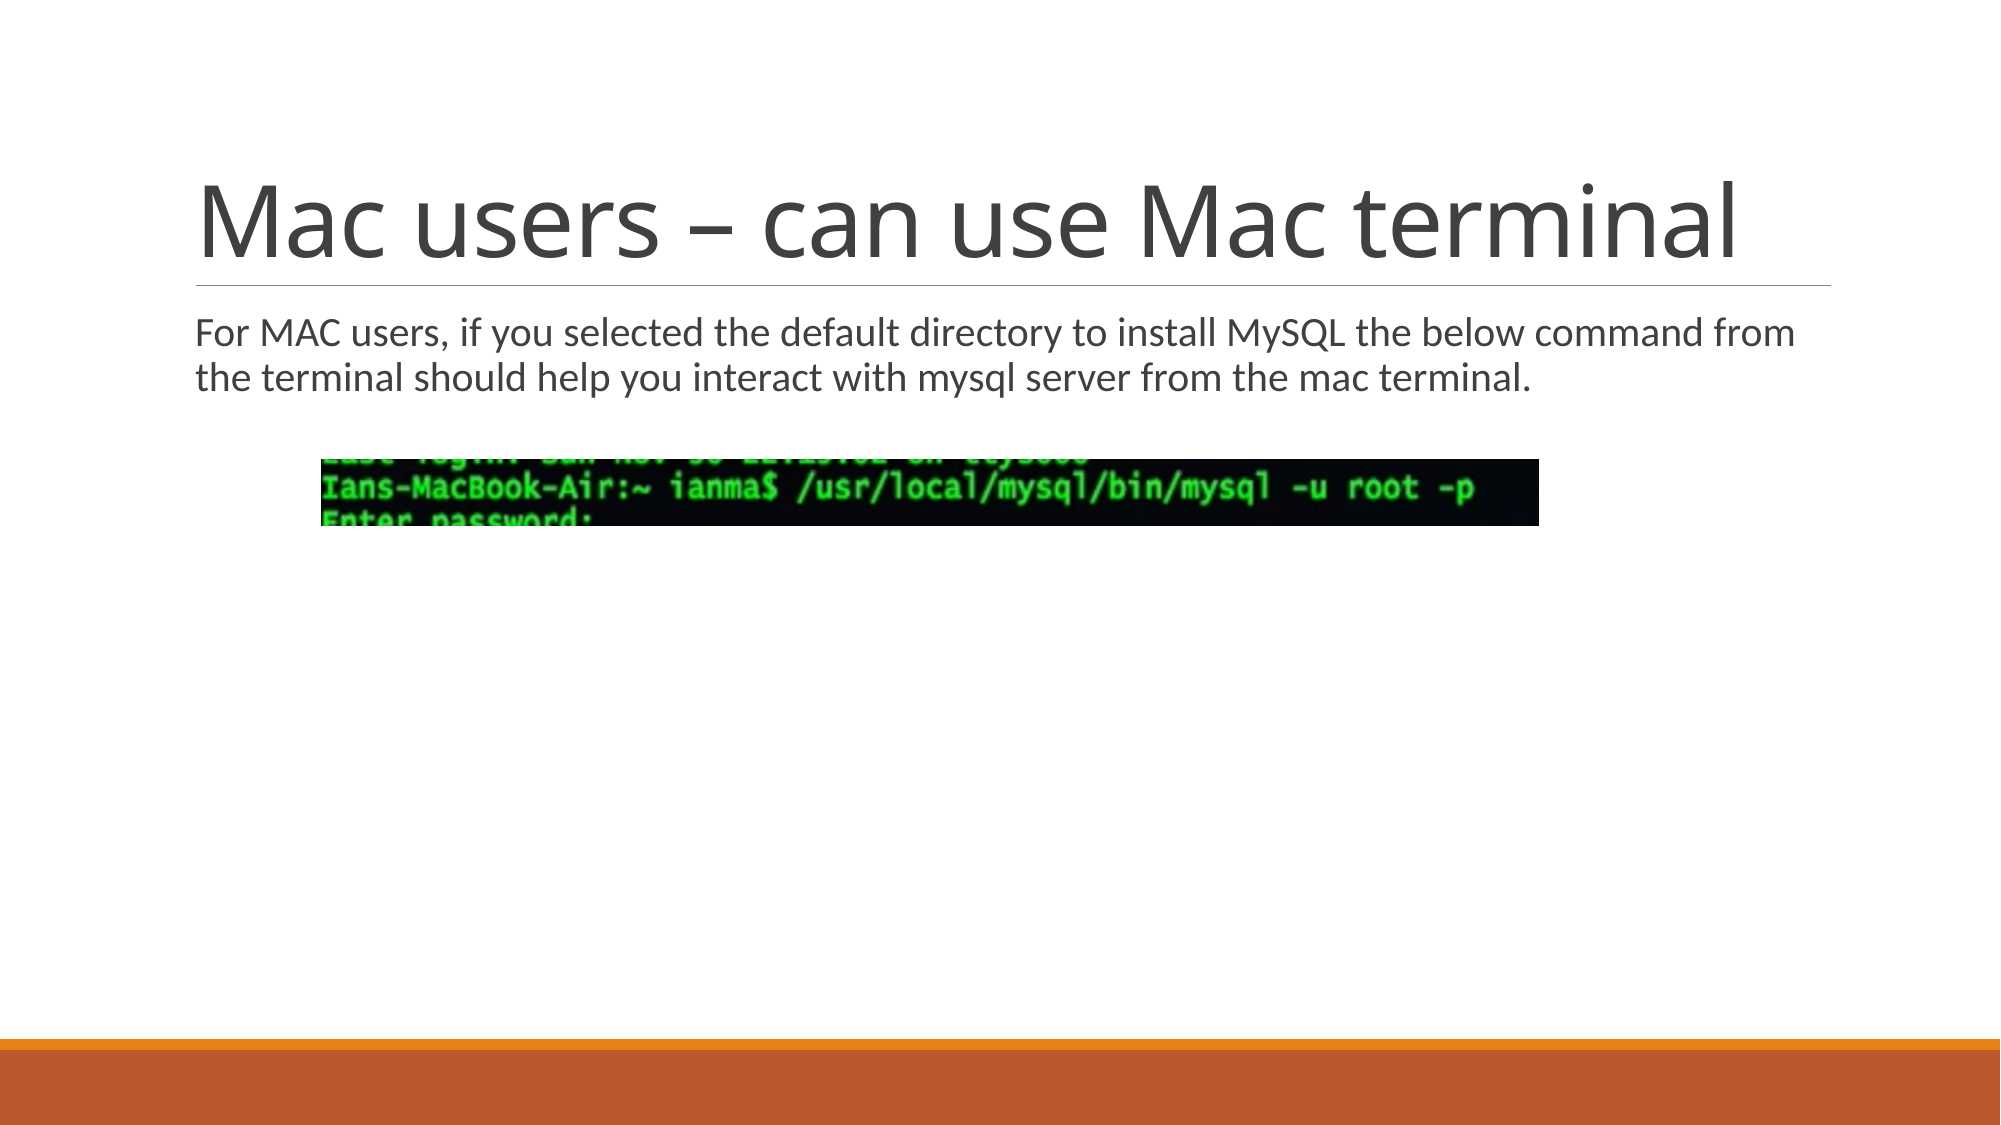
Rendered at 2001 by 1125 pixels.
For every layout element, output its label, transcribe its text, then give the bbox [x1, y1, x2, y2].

title Mac users – can use Mac terminal [180, 47, 1830, 285]
picture [320, 459, 1540, 527]
list For MAC users, if you selected the default directory to install MySQL the below command from the terminal should help you interact with mysql server from the mac terminal. [180, 302, 1830, 963]
